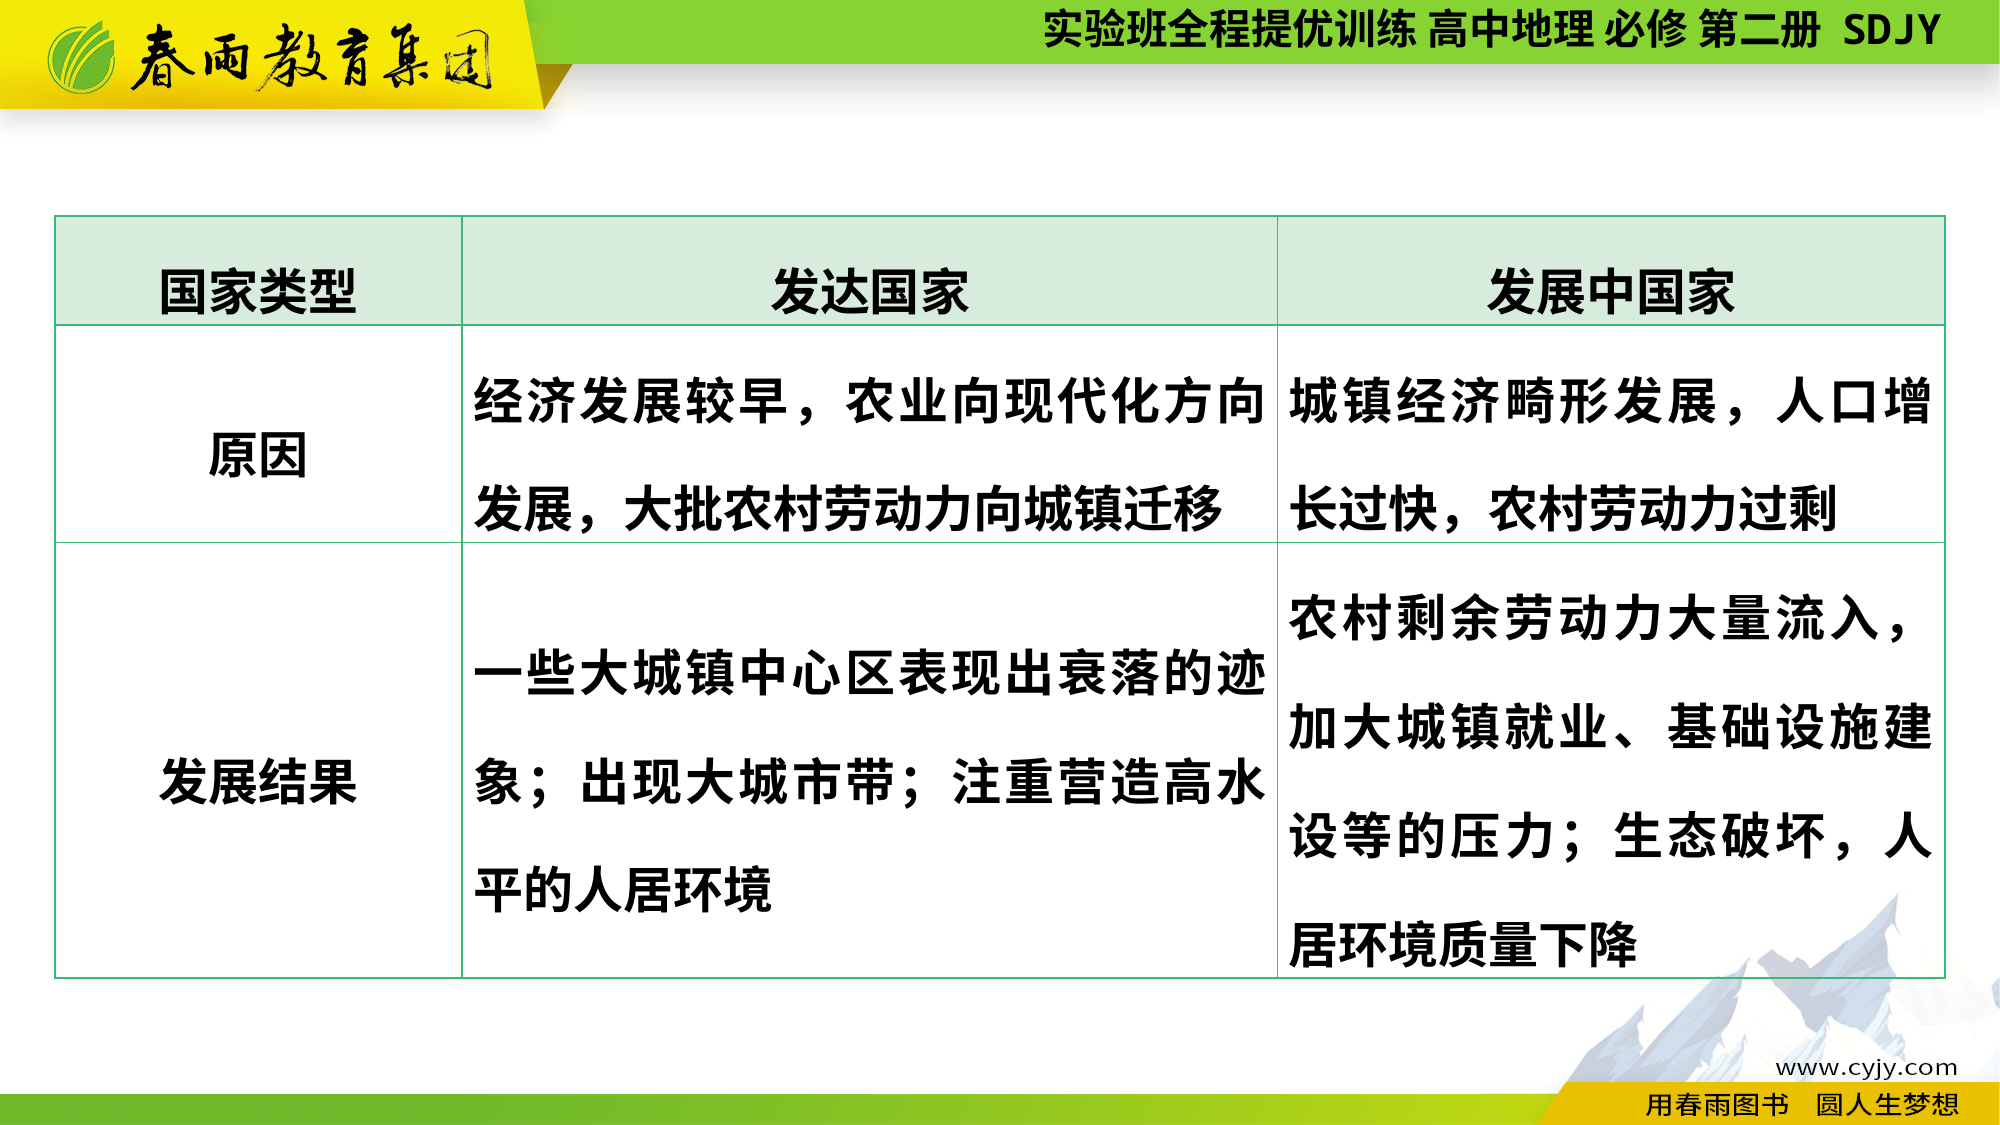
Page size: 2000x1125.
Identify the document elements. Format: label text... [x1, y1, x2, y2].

table_cell 农村剩余劳动力大量流入，加大城镇就业、基础设施建设等的压力；生态破坏，人居环境质量下降 [1278, 543, 1944, 977]
table_cell 城镇经济畸形发展，人口增长过快，农村劳动力过剩 [1278, 326, 1944, 542]
table_cell 原因 [56, 326, 461, 542]
table_header 发展中国家 [1278, 217, 1944, 324]
table_cell 经济发展较早，农业向现代化方向发展，大批农村劳动力向城镇迁移 [463, 326, 1277, 542]
table_header 国家类型 [56, 217, 461, 324]
table_header 发达国家 [463, 217, 1277, 324]
table_cell 一些大城镇中心区表现出衰落的迹象；出现大城市带；注重营造高水平的人居环境 [463, 543, 1277, 977]
picture [0, 0, 2000, 1125]
table_cell 发展结果 [56, 543, 461, 977]
